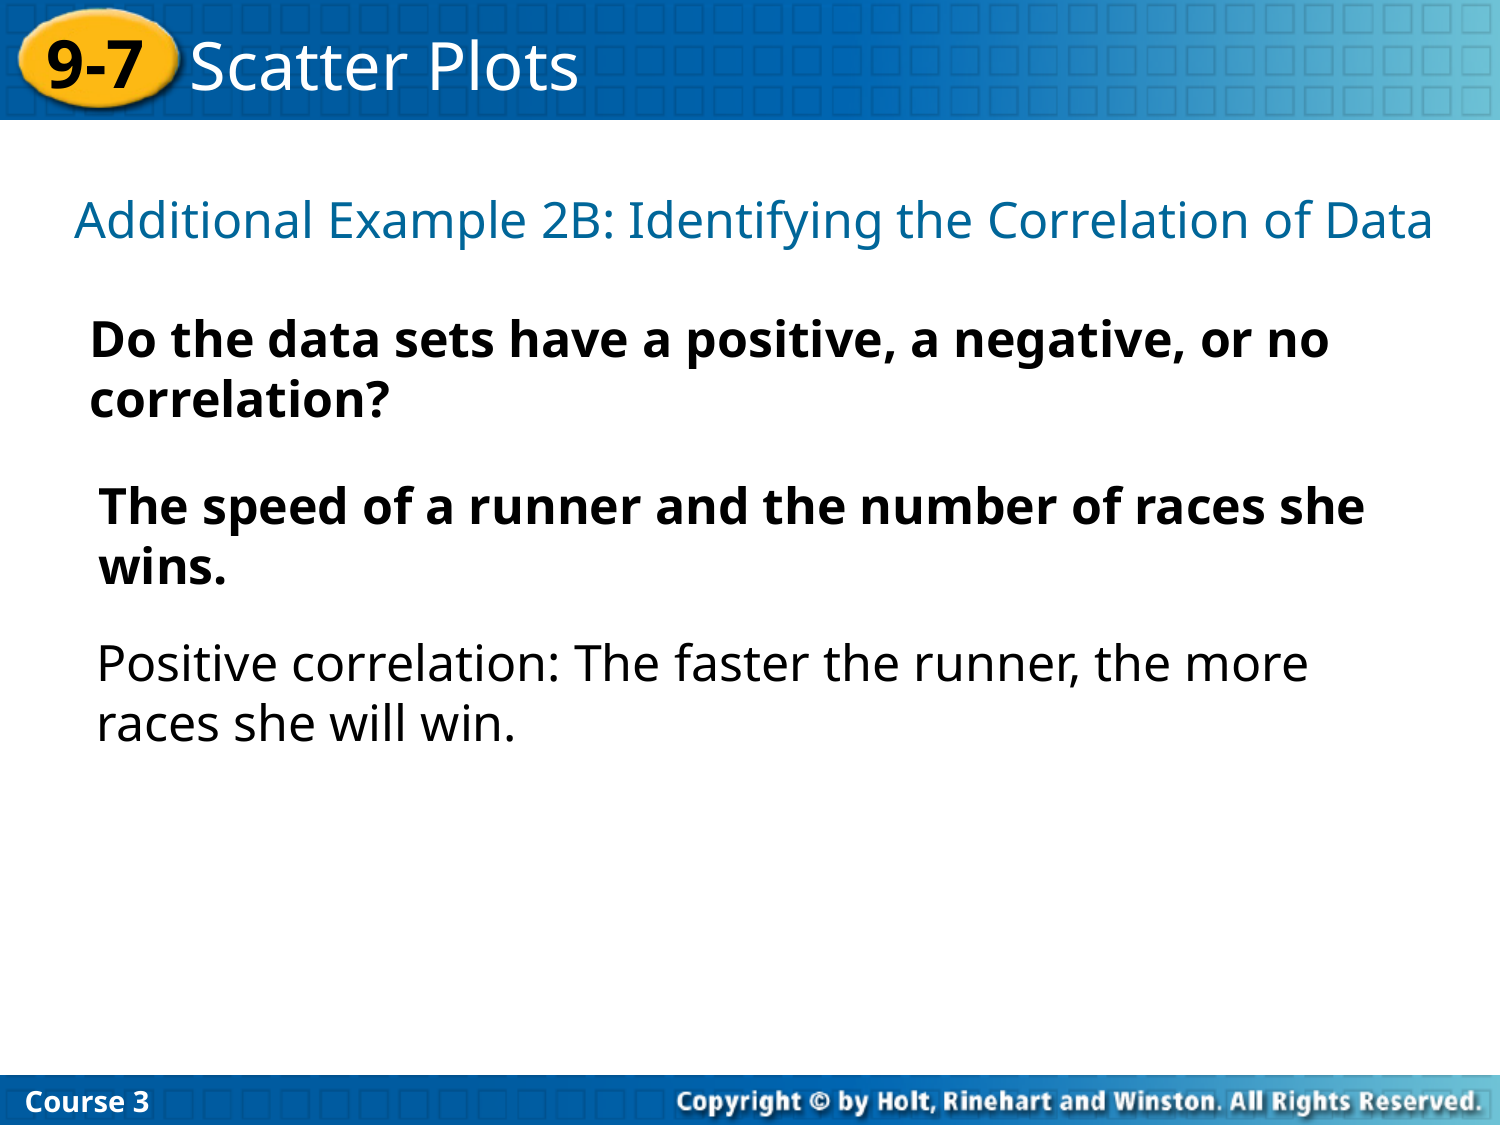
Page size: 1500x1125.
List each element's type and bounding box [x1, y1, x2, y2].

text_box [0, 0, 1500, 1125]
